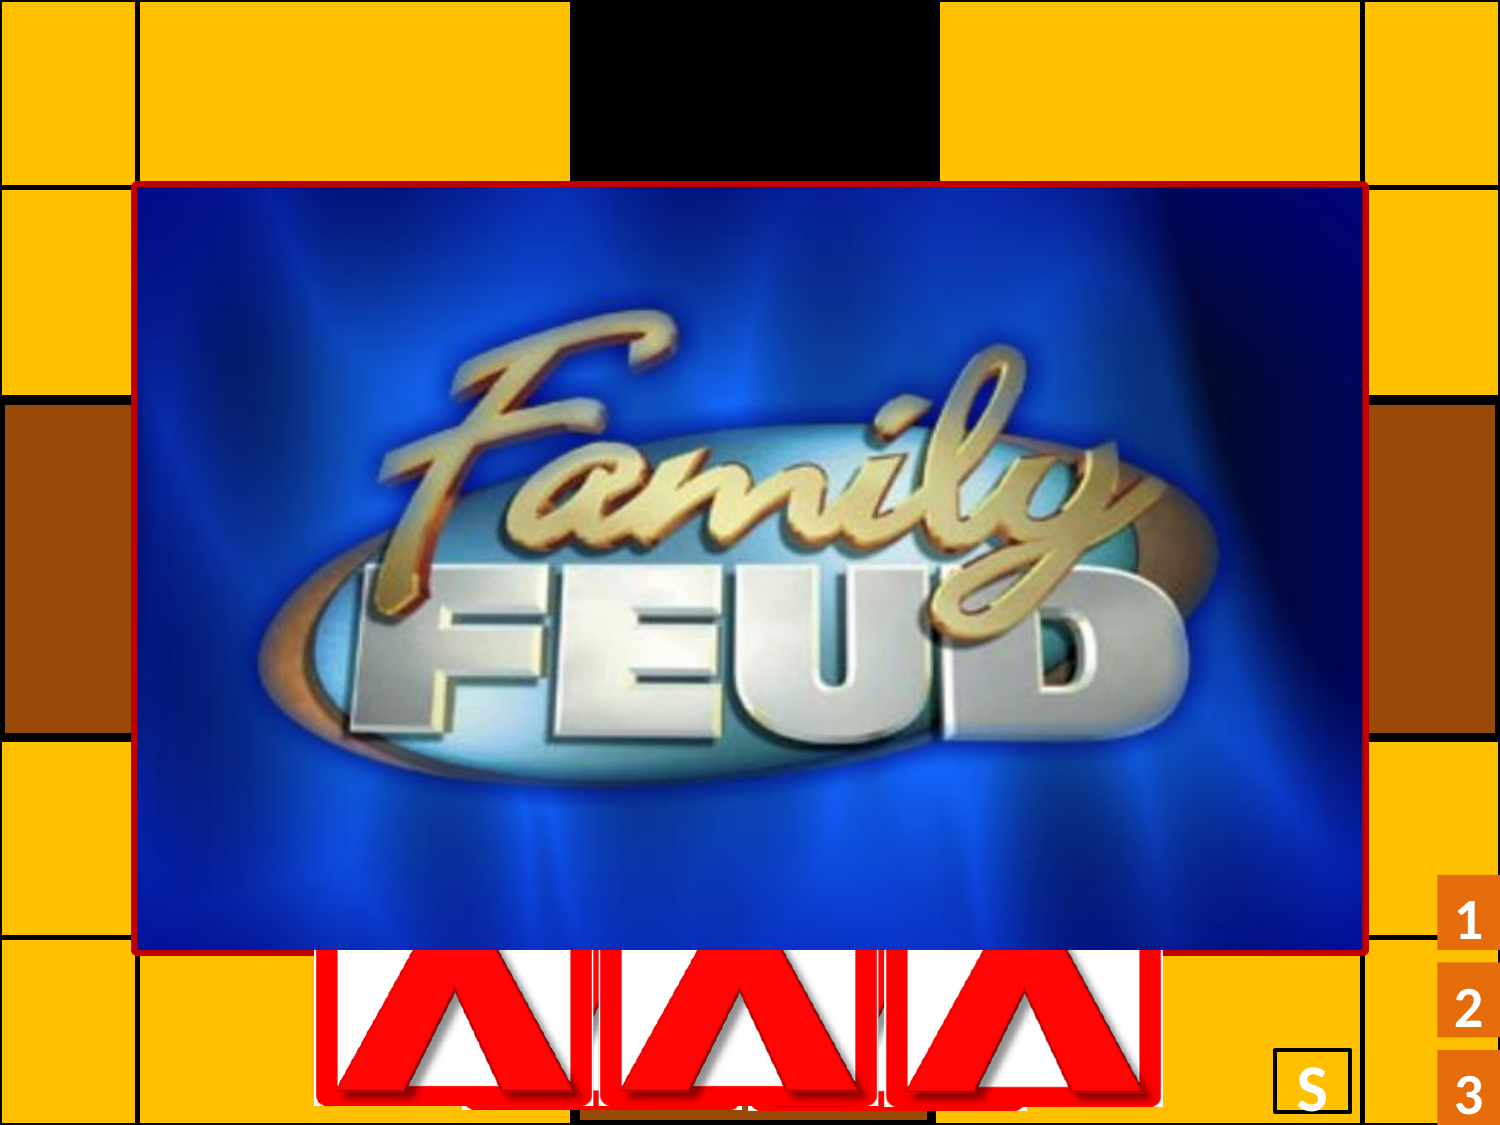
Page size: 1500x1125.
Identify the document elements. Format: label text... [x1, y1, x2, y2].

text_box [139, 952, 573, 1125]
text_box [0, 0, 139, 190]
text_box [139, 0, 573, 185]
text_box [573, 1121, 933, 1125]
text_box [0, 935, 139, 1125]
text_box [0, 740, 135, 935]
picture [313, 775, 1165, 1112]
text_box [0, 190, 135, 398]
text_box S [1273, 1048, 1352, 1114]
text_box [1360, 0, 1500, 190]
text_box [135, 185, 1364, 952]
text_box 2 [1435, 960, 1500, 1039]
text_box [1364, 398, 1500, 740]
text_box 1 [1435, 873, 1500, 952]
text_box [939, 0, 1360, 185]
text_box [0, 398, 135, 740]
text_box [933, 952, 1360, 1125]
text_box 3 [1435, 1048, 1500, 1125]
text_box [573, 0, 939, 185]
text_box [1364, 740, 1500, 935]
text_box [1364, 190, 1500, 398]
text_box [1360, 935, 1500, 1125]
